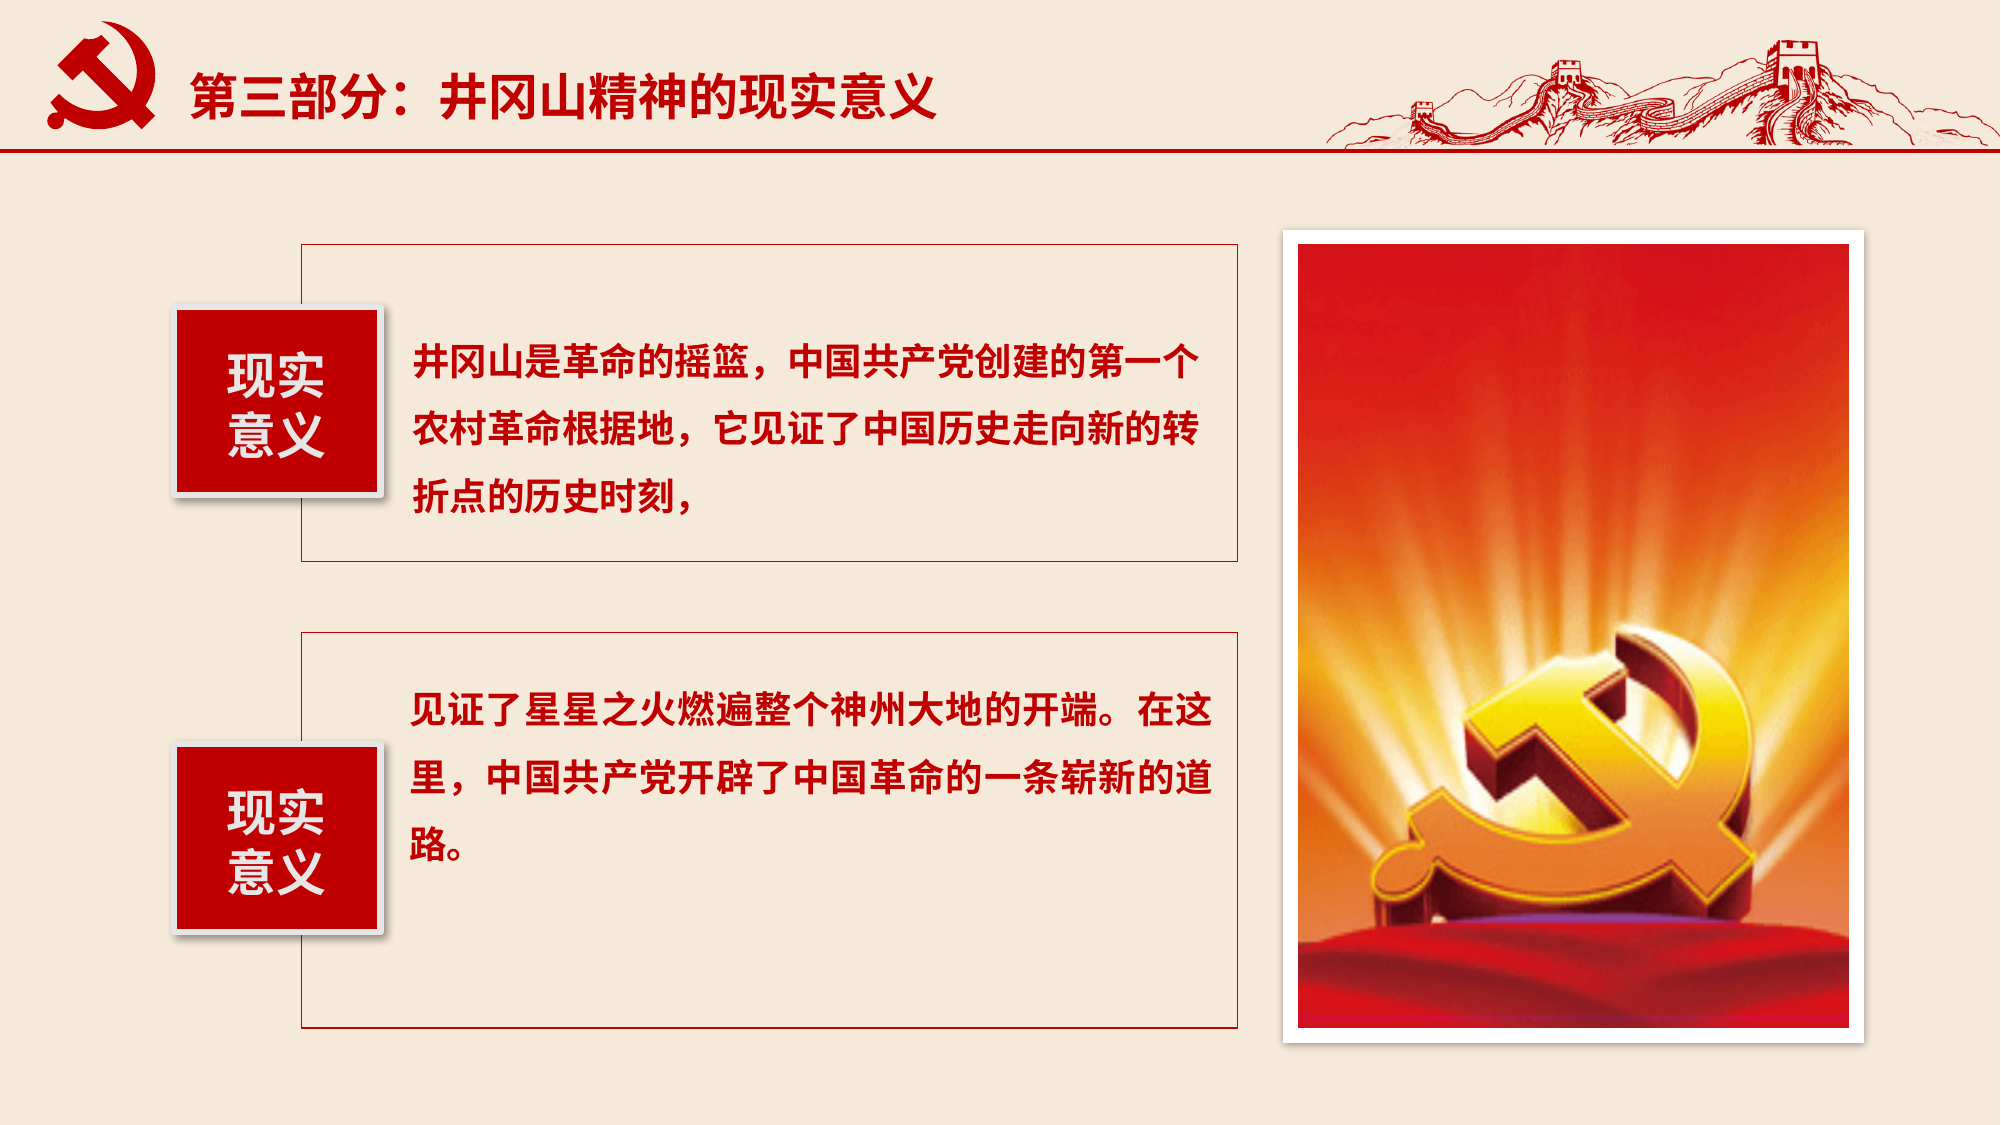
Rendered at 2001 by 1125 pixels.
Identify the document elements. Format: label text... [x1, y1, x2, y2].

text_box [47, 21, 156, 130]
picture [1326, 40, 2000, 151]
text_box [173, 743, 381, 933]
picture [1297, 244, 1849, 1029]
text_box [301, 632, 1238, 1029]
text_box [173, 307, 381, 496]
text_box 第三部分：井冈山精神的现实意义 [173, 57, 1038, 133]
text_box 现实 意义 [181, 774, 371, 909]
text_box 现实 意义 [181, 337, 371, 472]
text_box 井冈山是革命的摇篮，中国共产党创建的第一个农村革命根据地，它见证了中国历史走向新的转折点的历史时刻， [397, 307, 1226, 526]
text_box 见证了星星之火燃遍整个神州大地的开端。在这里，中国共产党开辟了中国革命的一条崭新的道路。 [394, 656, 1229, 874]
text_box [301, 244, 1238, 562]
